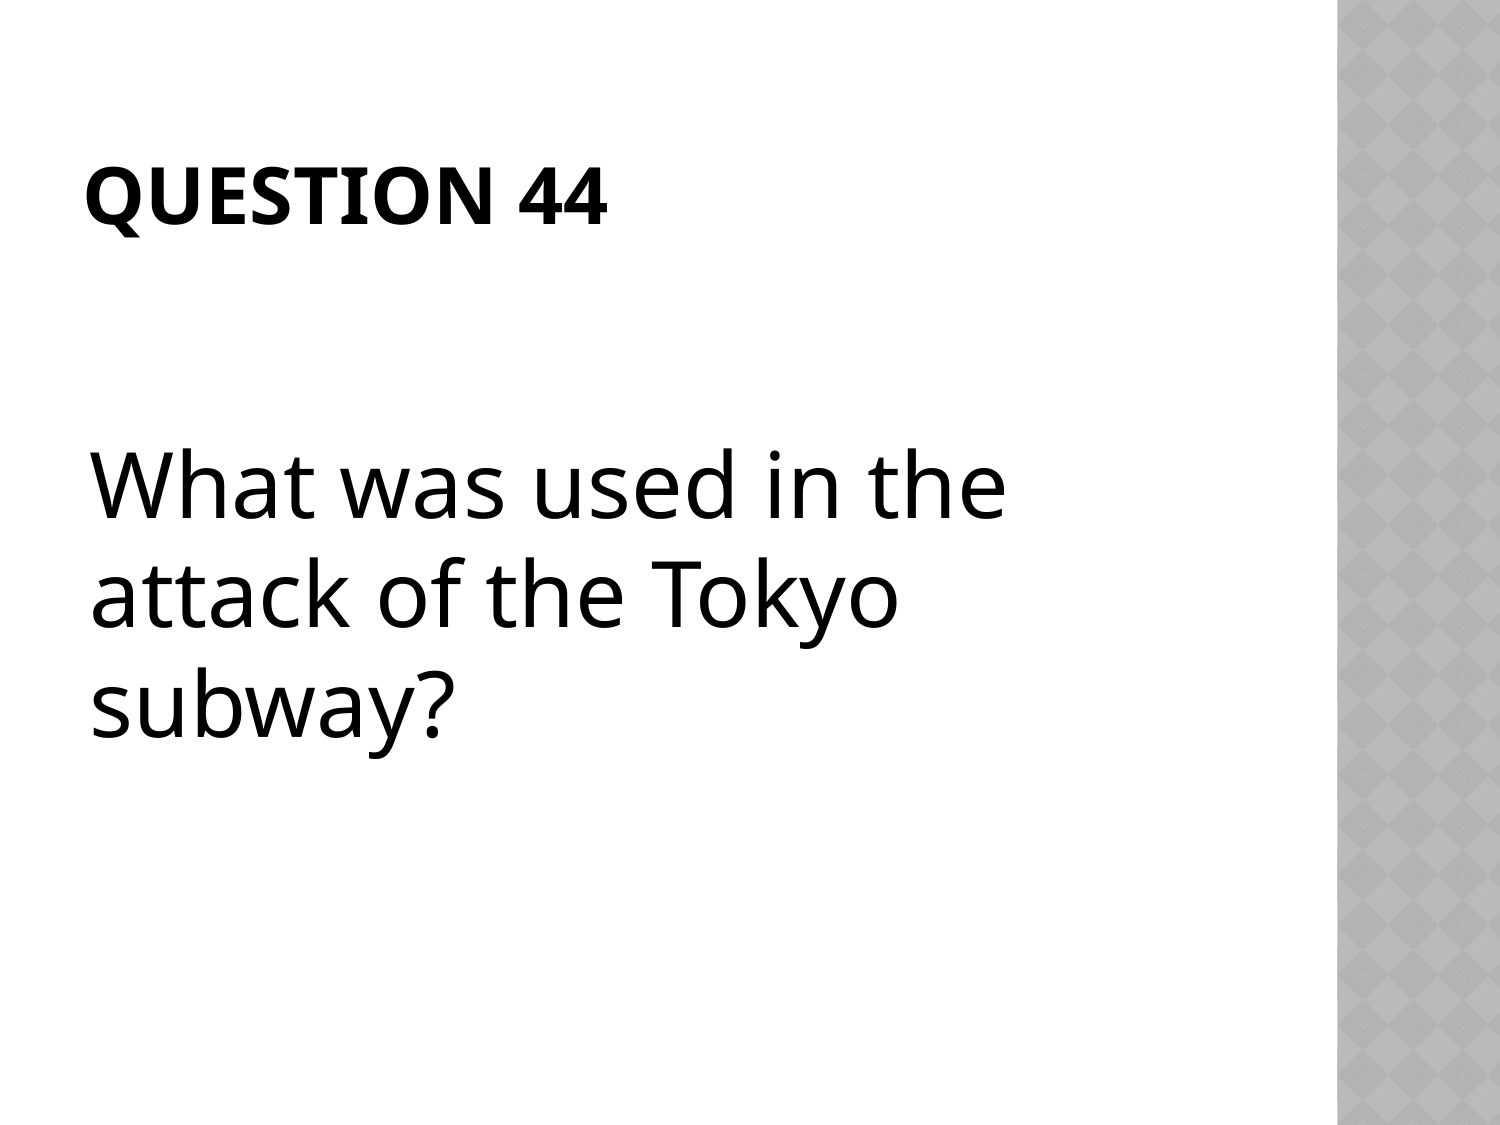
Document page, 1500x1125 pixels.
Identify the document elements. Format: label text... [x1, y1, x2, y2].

list What was used in the attack of the Tokyo subway? [75, 264, 1263, 1059]
title Question 44 [75, 52, 1263, 240]
